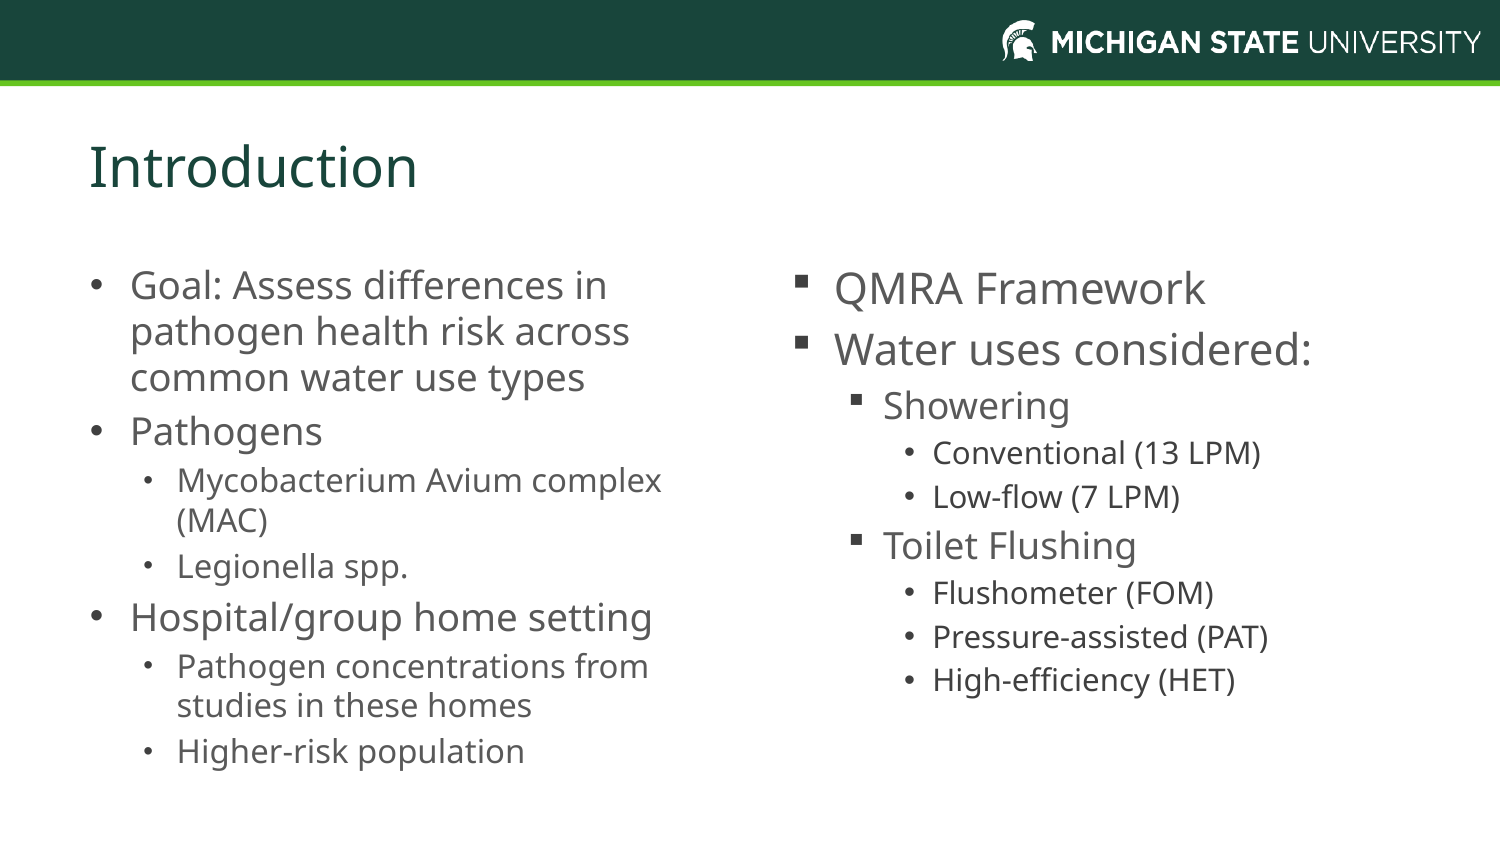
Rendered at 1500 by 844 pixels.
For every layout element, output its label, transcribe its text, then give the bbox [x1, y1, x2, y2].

title Introduction [75, 123, 1425, 232]
list Goal: Assess differences in pathogen health risk across common water use types Pathogens Mycobacterium Avium complex (MAC) Legionella spp. Hospital/group home setting Pathogen concentrations from studies in these homes Higher-risk population [75, 253, 724, 782]
list QMRA Framework Water uses considered: Showering Conventional (13 LPM) Low-flow (7 LPM) Toilet Flushing Flushometer (FOM) Pressure-assisted (PAT) High-efficiency (HET) [776, 253, 1425, 782]
